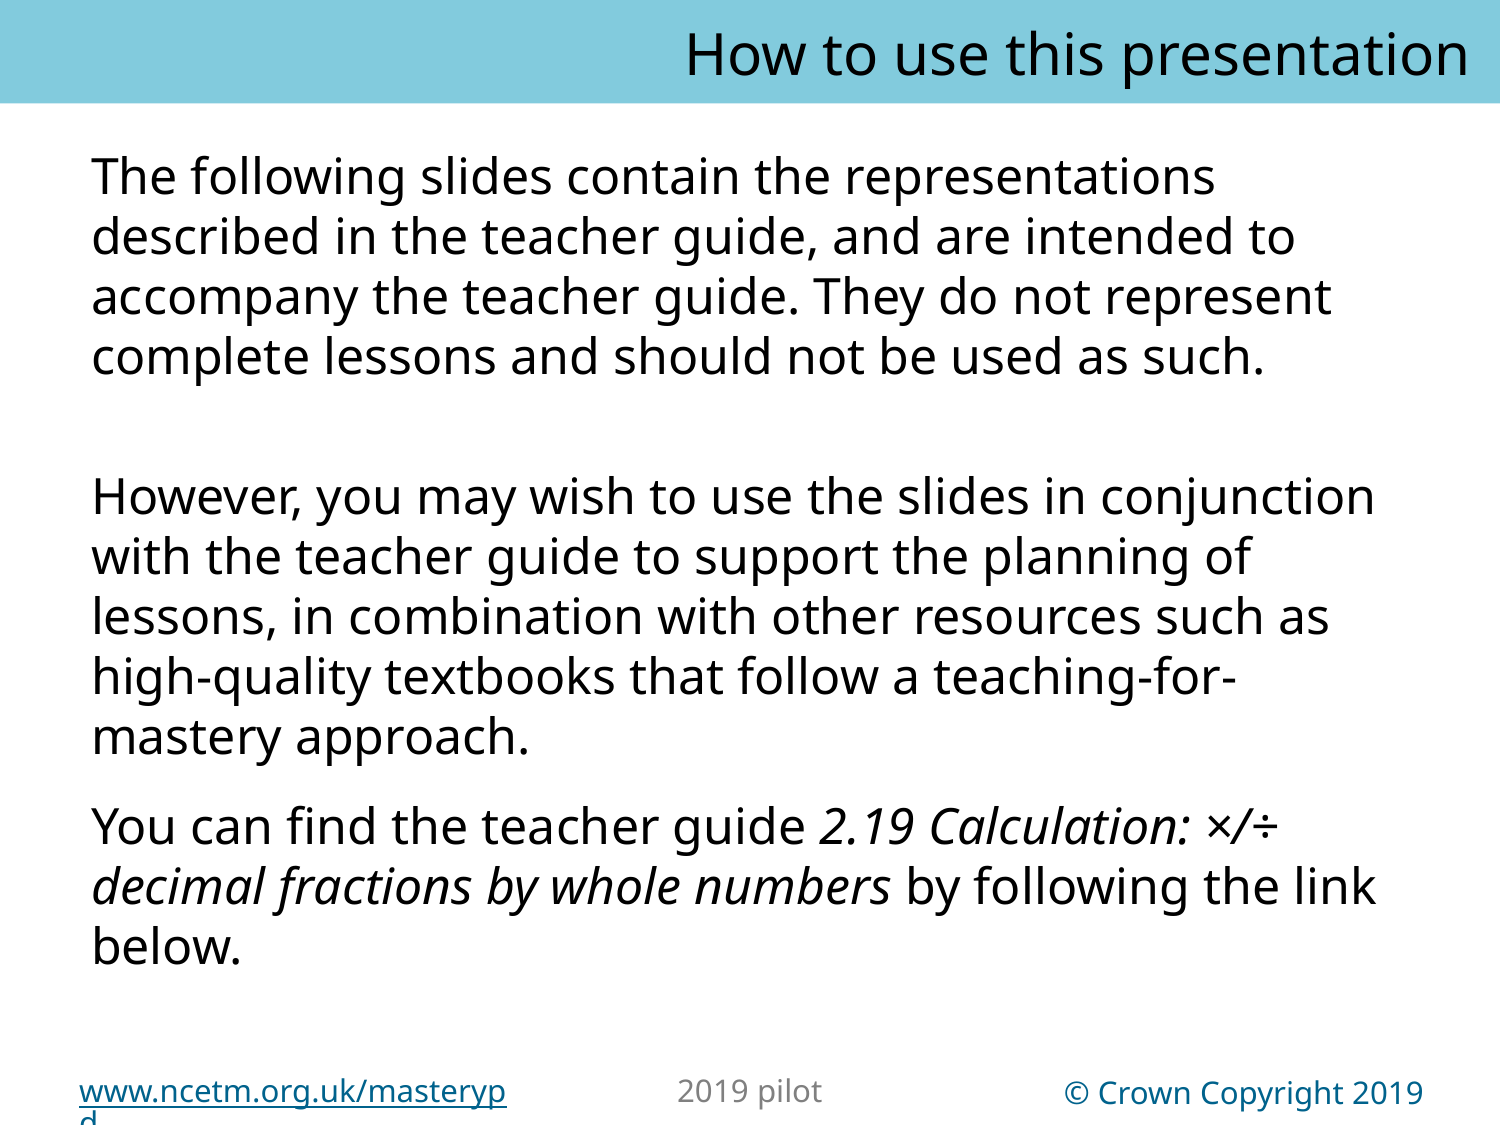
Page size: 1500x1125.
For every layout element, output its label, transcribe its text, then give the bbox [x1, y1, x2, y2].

list You can find the teacher guide 2.19 Calculation: ×/÷ decimal fractions by whole numbers by following the link below. [76, 786, 1424, 972]
list How to use this presentation [0, 0, 1500, 104]
